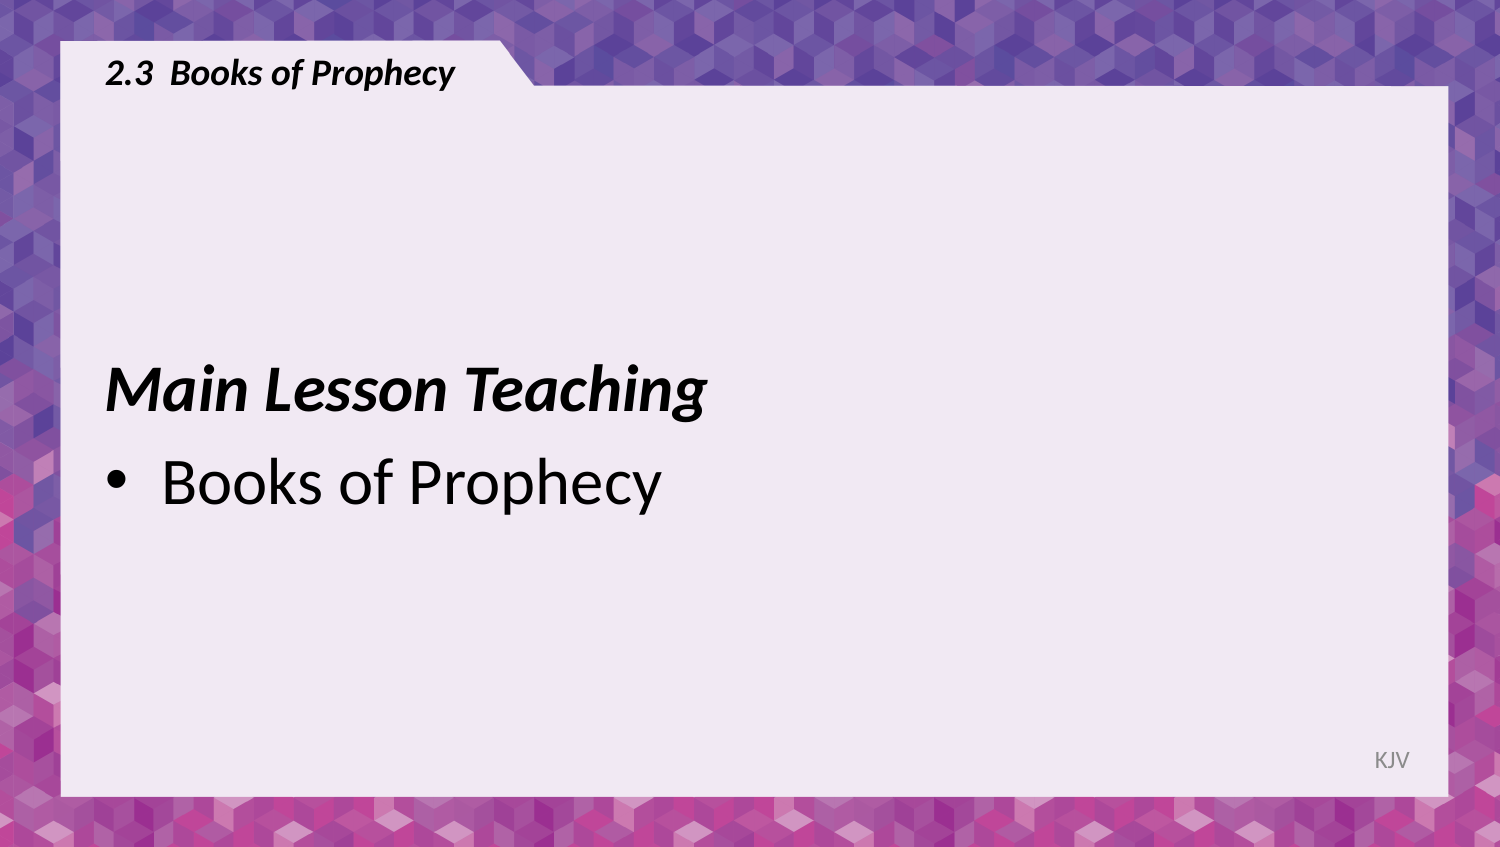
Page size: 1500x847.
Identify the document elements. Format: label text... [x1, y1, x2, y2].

footer KJV [950, 736, 1425, 782]
picture [0, 0, 1500, 847]
list Main Lesson Teaching Books of Prophecy [89, 141, 1403, 722]
title 2.3 Books of Prophecy [89, 33, 1420, 108]
